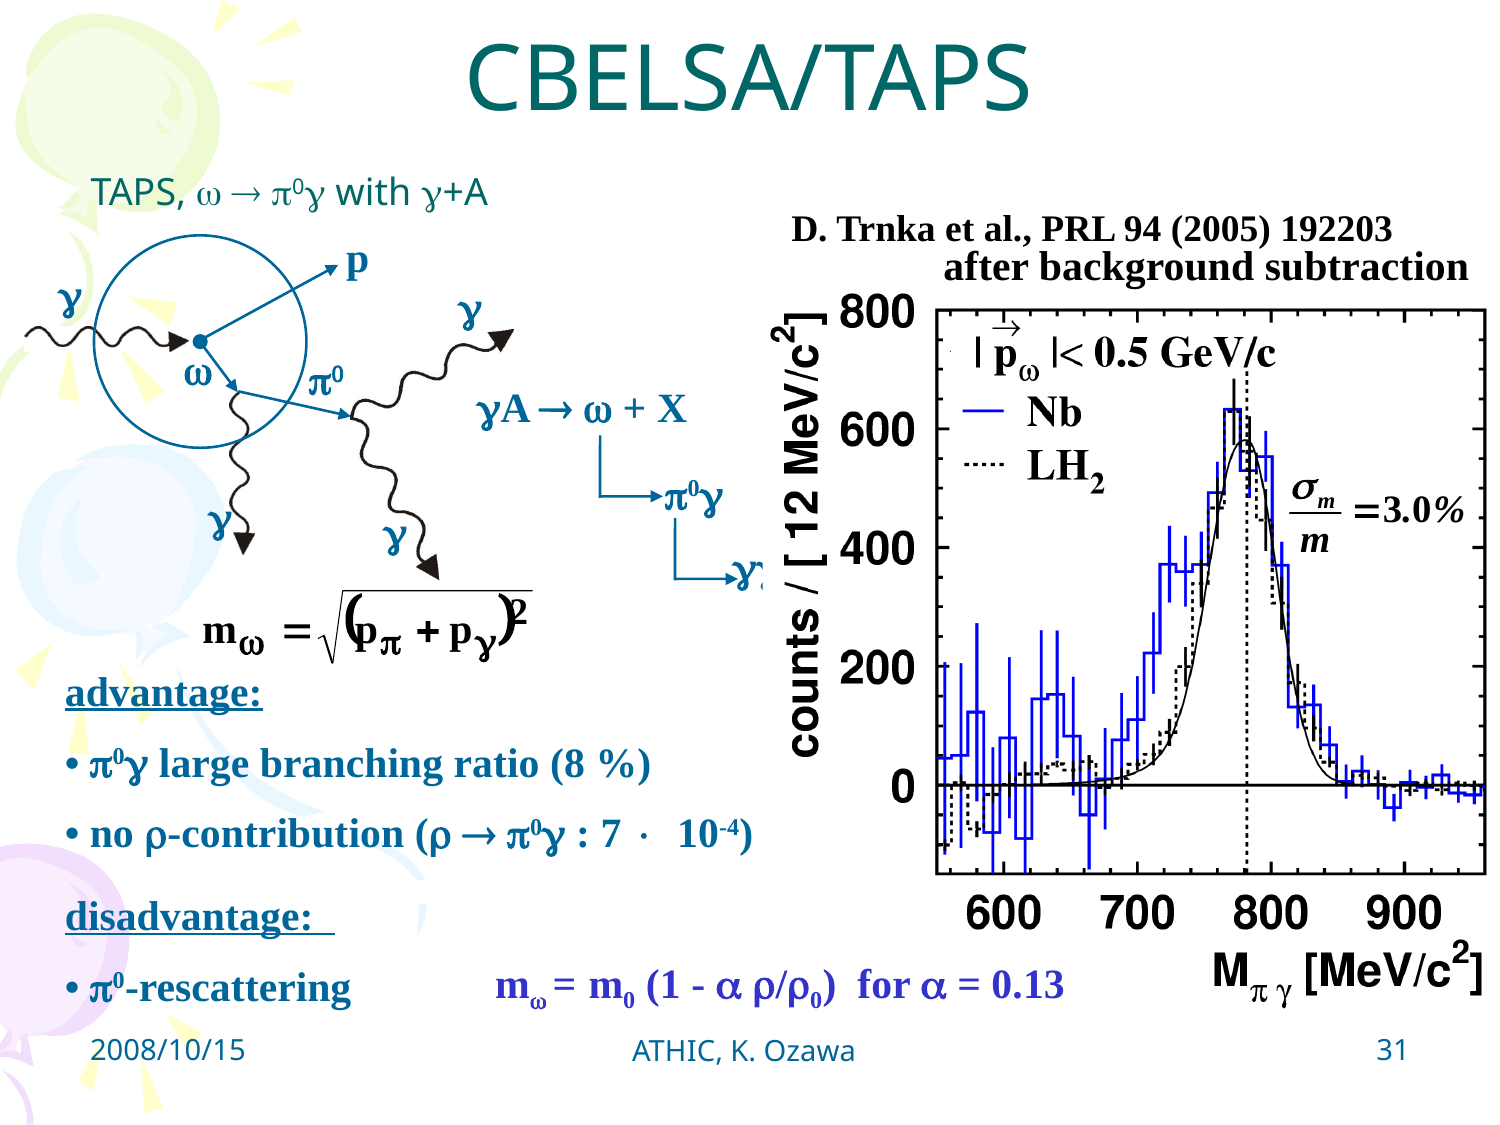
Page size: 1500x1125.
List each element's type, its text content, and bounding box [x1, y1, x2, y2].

text_box TAPS, w  p0g with g+A [75, 160, 504, 221]
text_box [24, 222, 807, 669]
text_box D. Trnka et al., PRL 94 (2005) 192203 [776, 196, 1409, 230]
slide_number 31 [1074, 1023, 1426, 1100]
text_box m = m0 (1 -  /0) for  = 0.13 [480, 949, 763, 1021]
text_box advantage: • p0g large branching ratio (8 %) • no -contribution (  0 : 7  10-4) [50, 677, 757, 864]
title CBELSA/TAPS [72, 16, 1426, 138]
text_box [762, 231, 1500, 1014]
text_box disadvantage: • p0-rescattering [49, 881, 413, 1018]
footer ATHIC, K. Ozawa [419, 1024, 1070, 1101]
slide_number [74, 1023, 426, 1100]
